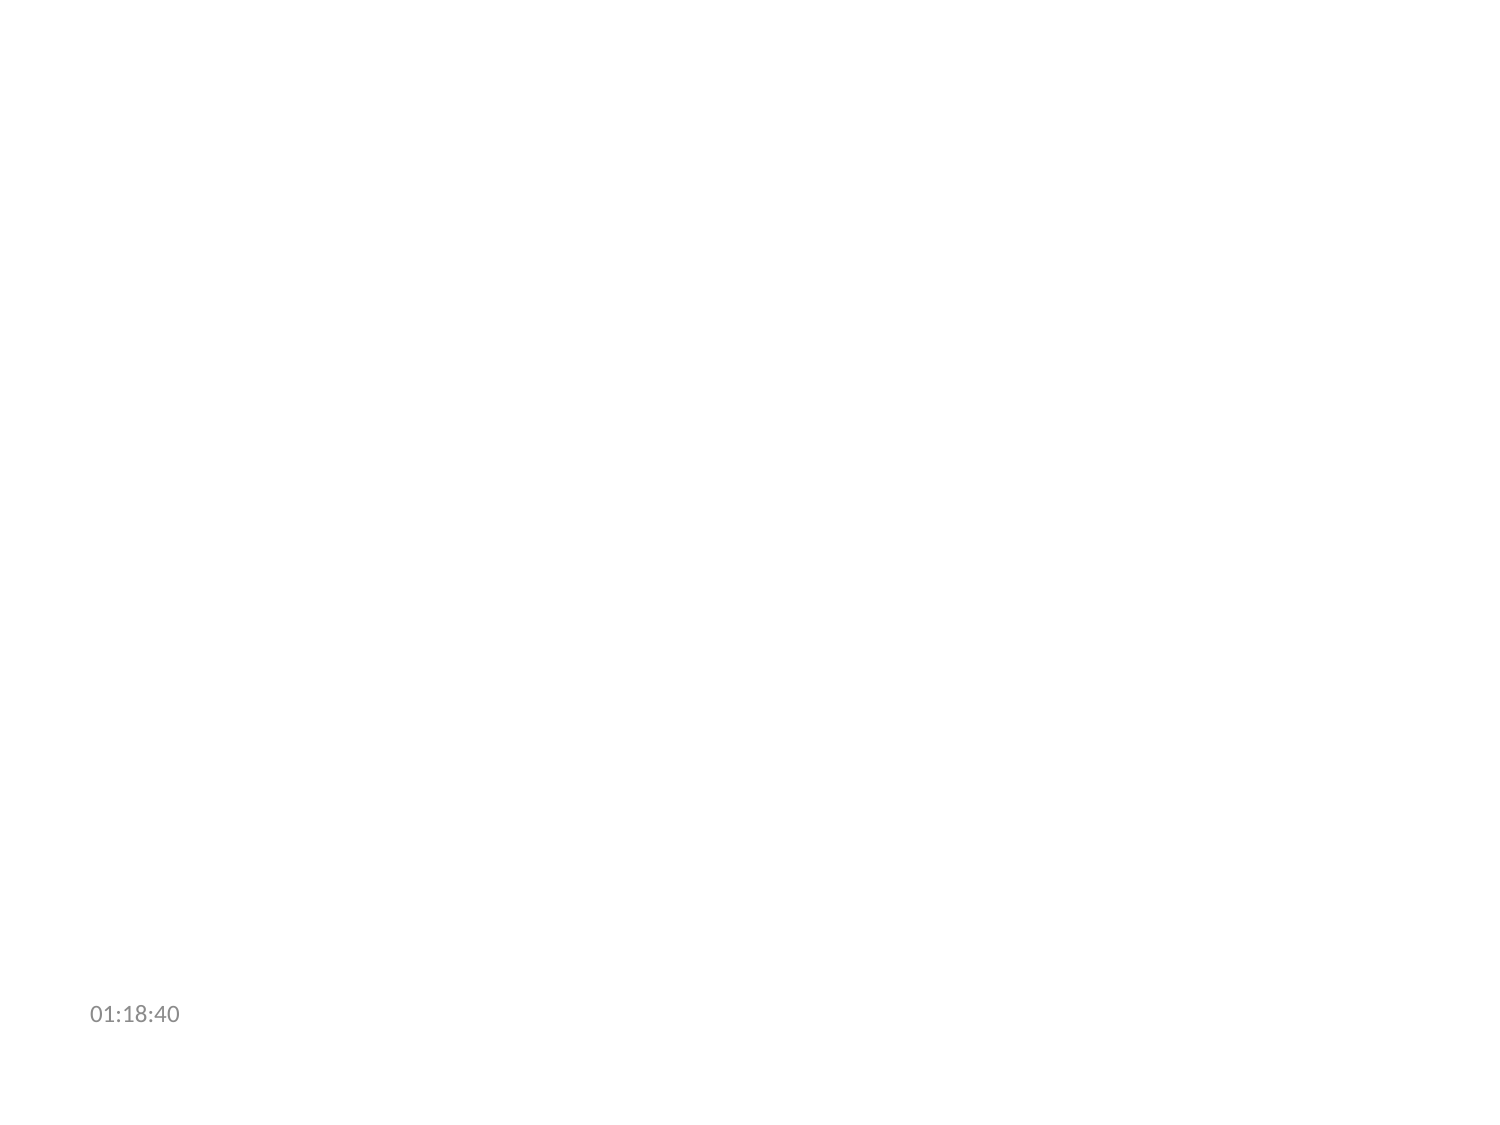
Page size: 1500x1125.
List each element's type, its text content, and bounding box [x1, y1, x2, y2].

text_box 15:35:09 [75, 982, 425, 1043]
